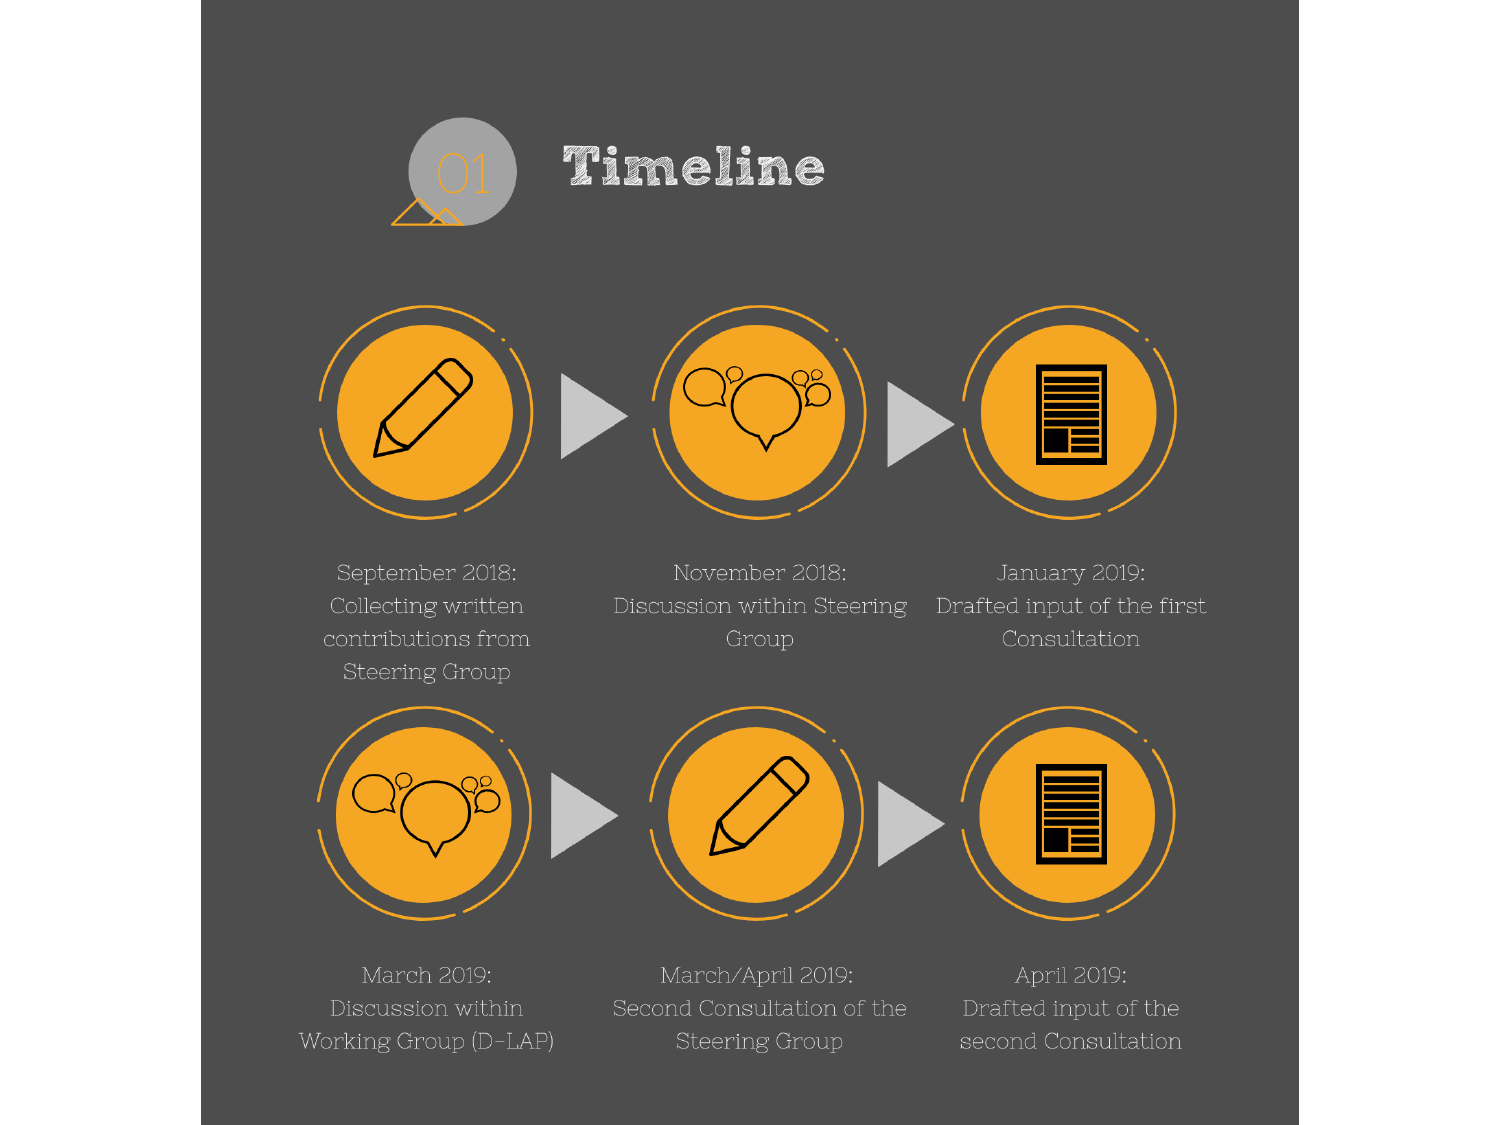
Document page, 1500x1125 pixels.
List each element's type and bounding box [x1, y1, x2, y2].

picture [200, 0, 1299, 1125]
